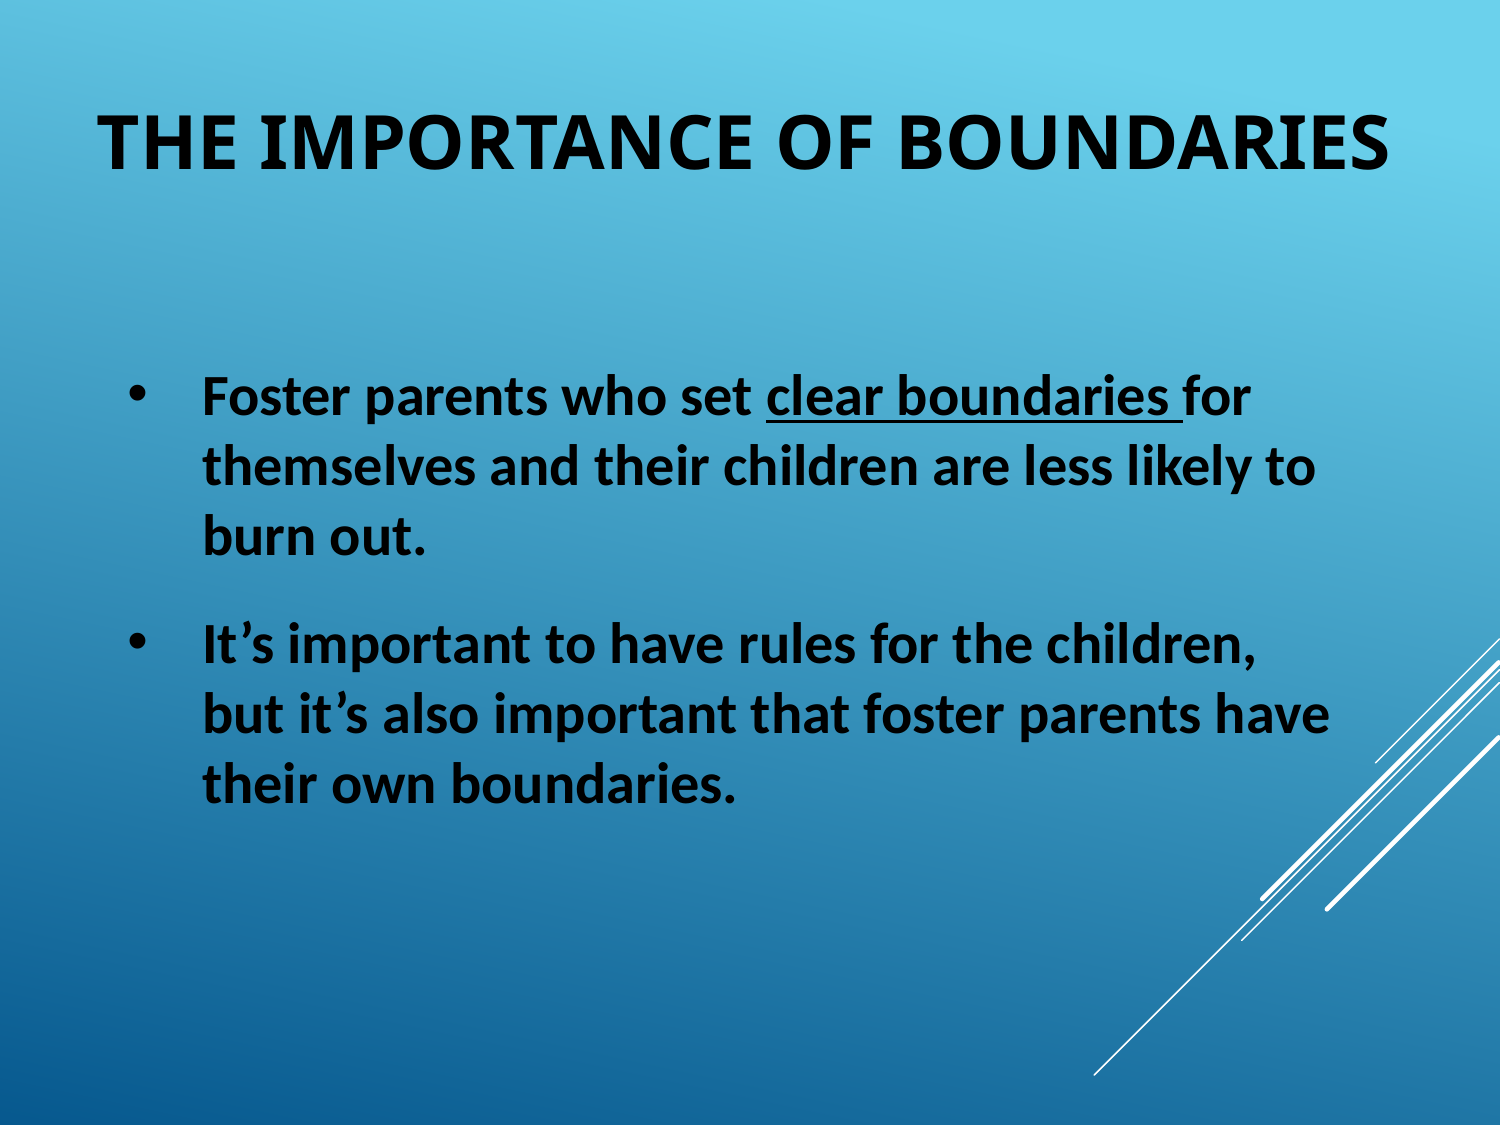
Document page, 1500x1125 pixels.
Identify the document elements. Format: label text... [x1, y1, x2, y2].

text_box THE IMPORTANCE OF BOUNDARIES [82, 87, 1407, 193]
text_box Foster parents who set clear boundaries for themselves and their children are less likely to burn out. It’s important to have rules for the children, but it’s also important that foster parents have their own boundaries. [112, 350, 1352, 823]
